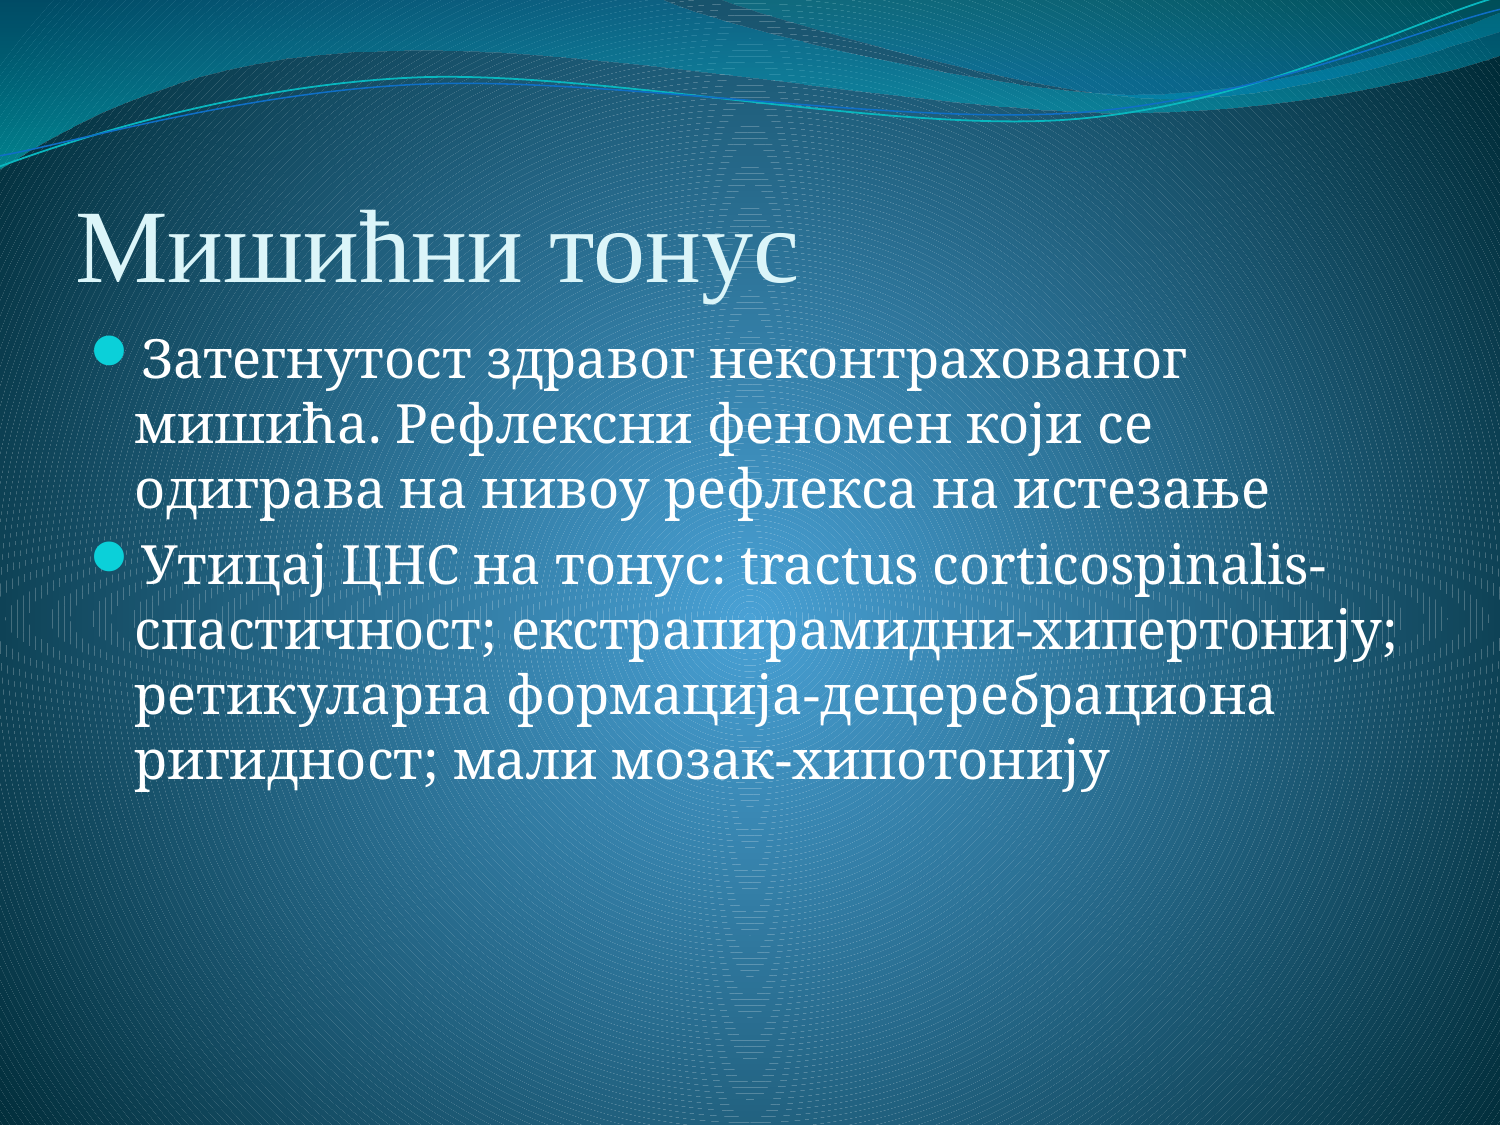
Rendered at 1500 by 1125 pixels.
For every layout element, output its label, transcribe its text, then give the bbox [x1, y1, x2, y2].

title Мишићни тонус [75, 115, 1425, 303]
list Затегнутост здравог неконтрахованог мишића. Рефлексни феномен који се одиграва на нивоу рефлекса на истезање Утицај ЦНС на тонус: tractus corticospinalis-спастичност; екстрапирамидни-хипертонију; ретикуларна формација-децеребрациона ригидност; мали мозак-хипотонију [75, 317, 1425, 1038]
